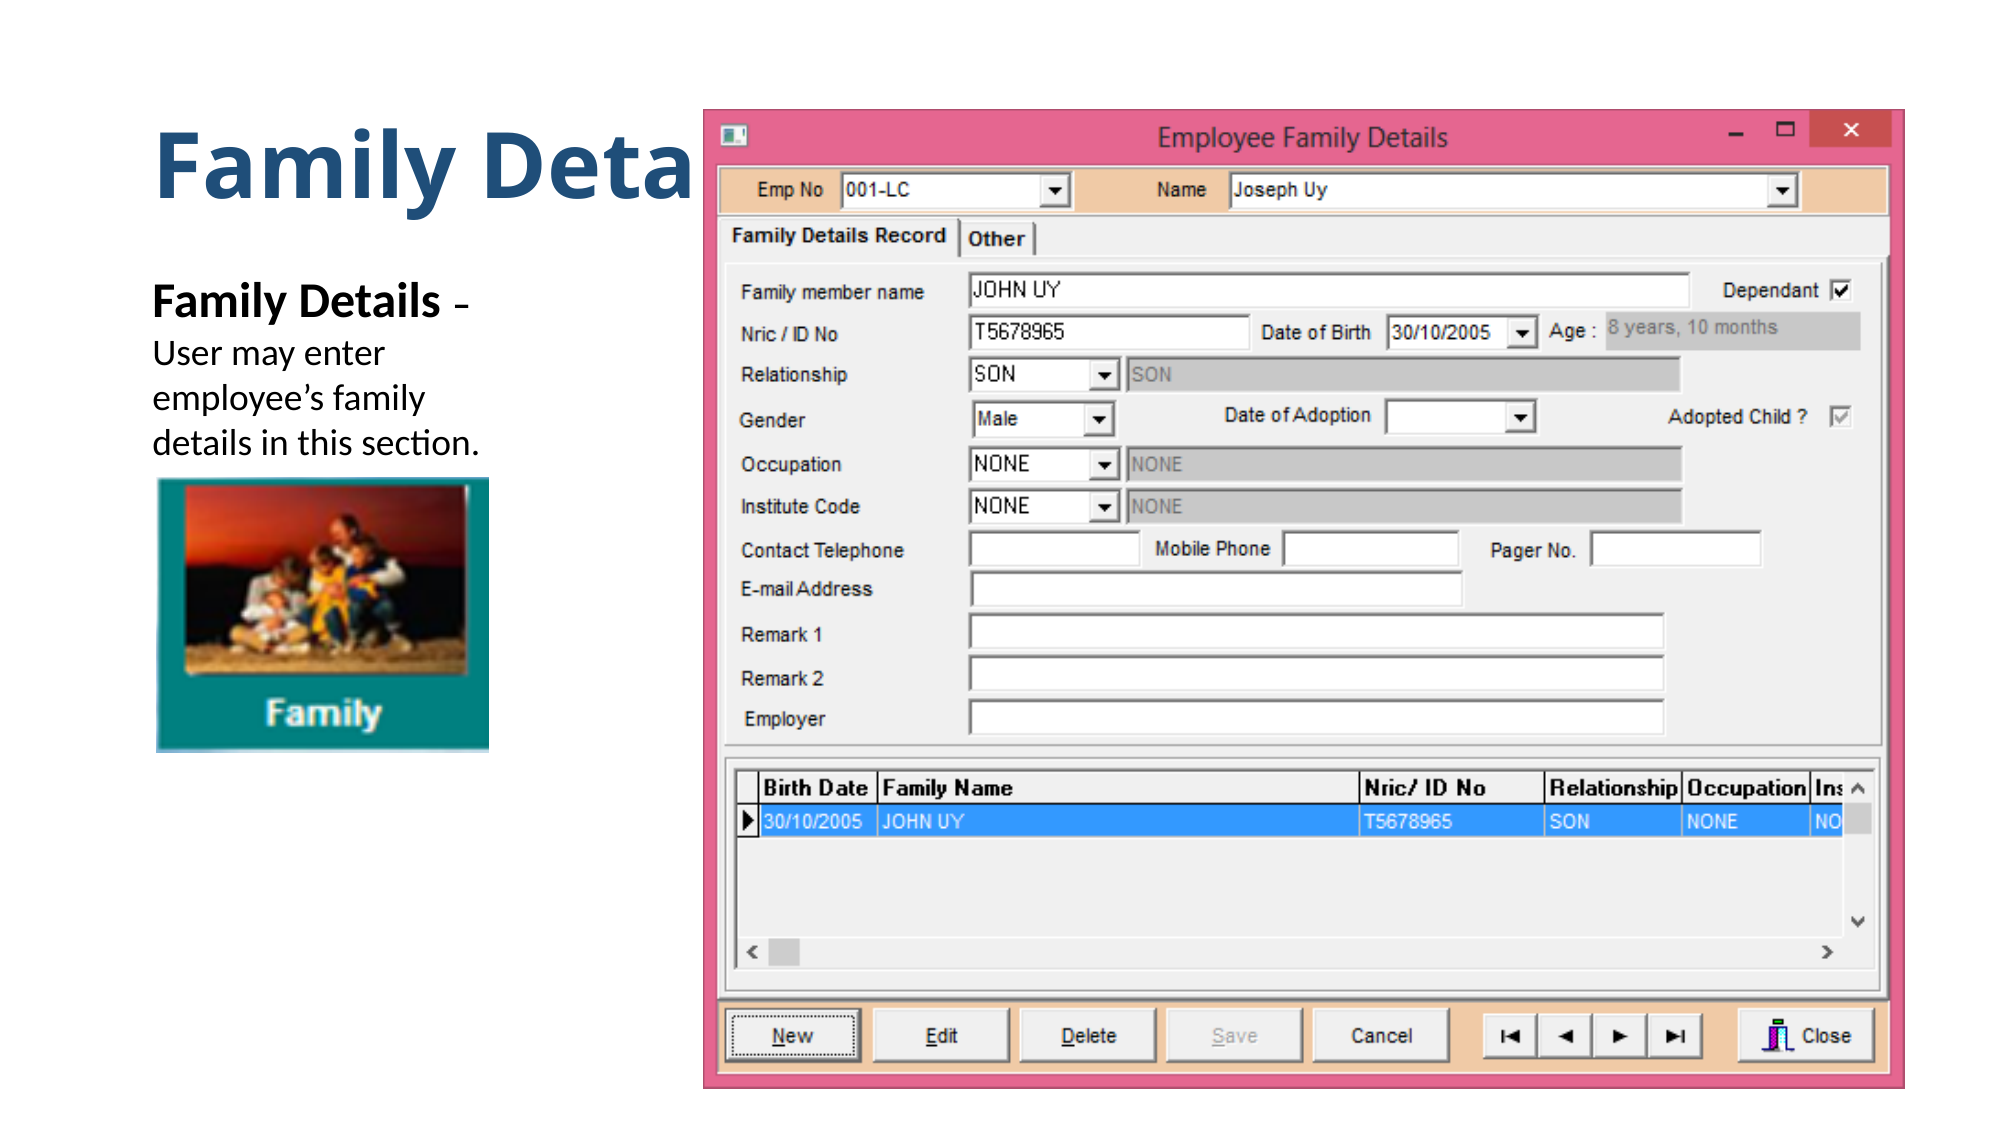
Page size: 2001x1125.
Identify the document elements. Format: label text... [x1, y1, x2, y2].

text_box Family Details – User may enter employee’s family details in this section. [137, 260, 545, 471]
picture [156, 477, 489, 753]
title Family Details [137, 59, 1863, 278]
picture [703, 109, 1905, 1089]
